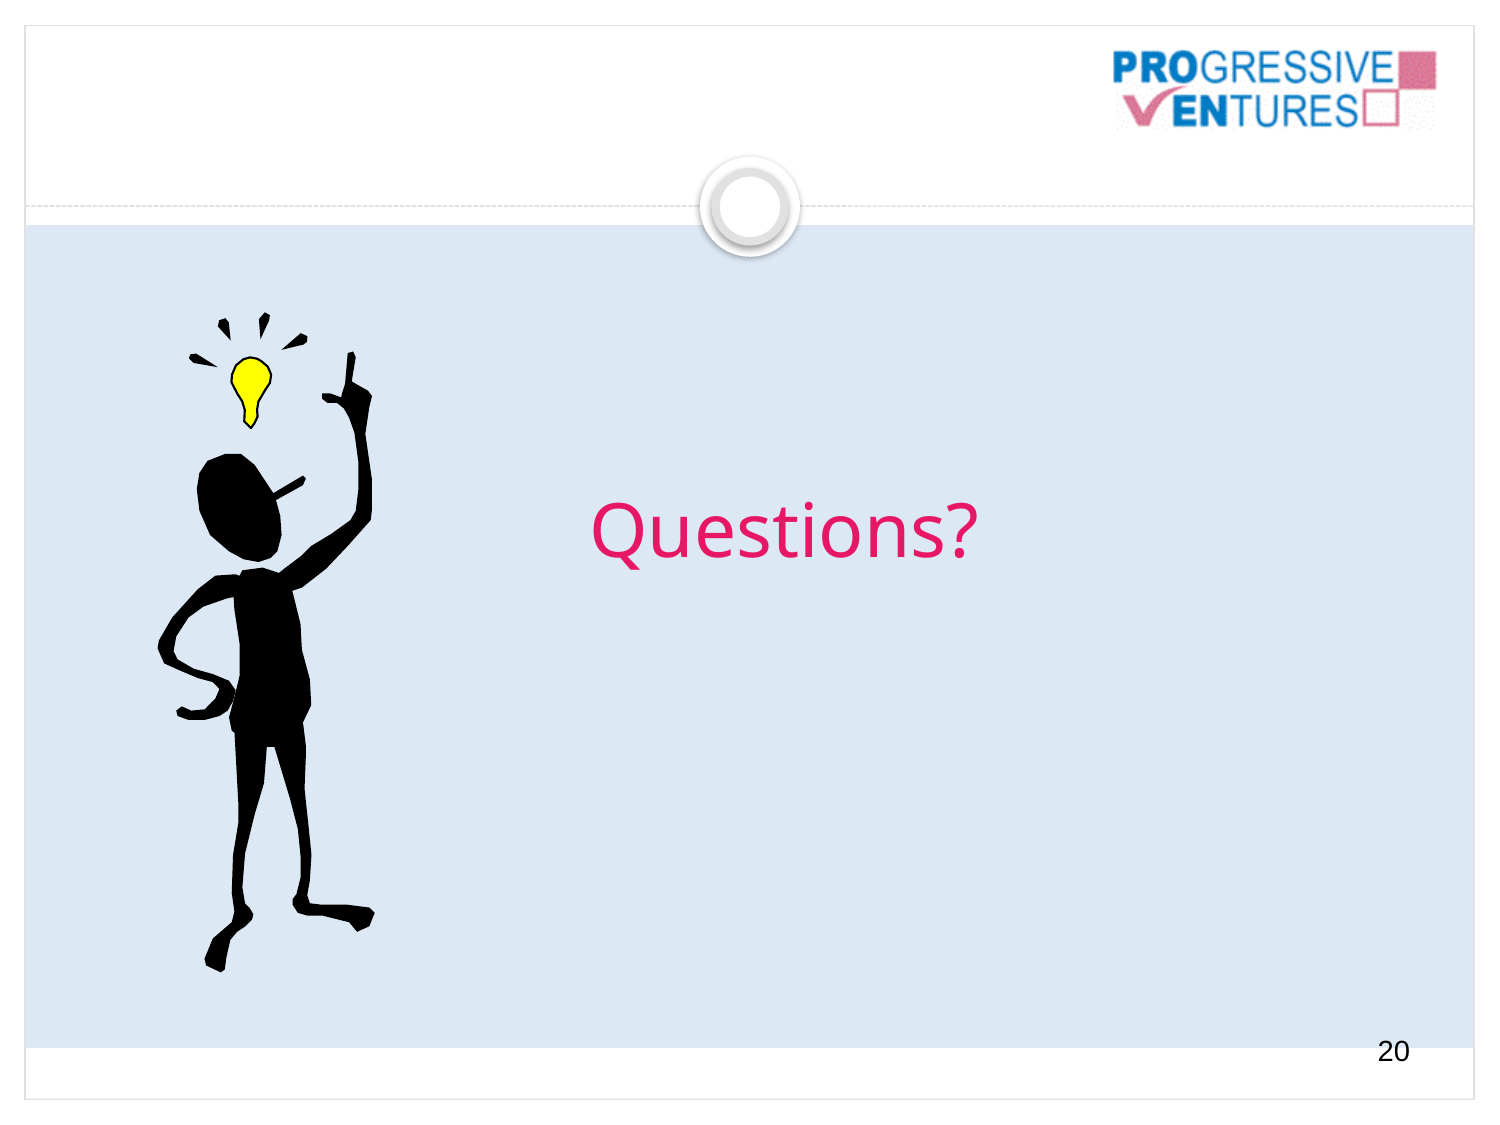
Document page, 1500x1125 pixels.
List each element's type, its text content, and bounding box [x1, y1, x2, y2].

picture [1112, 49, 1439, 130]
text_box 20 [1074, 1024, 1425, 1103]
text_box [157, 312, 376, 973]
text_box Questions? [556, 474, 1013, 582]
